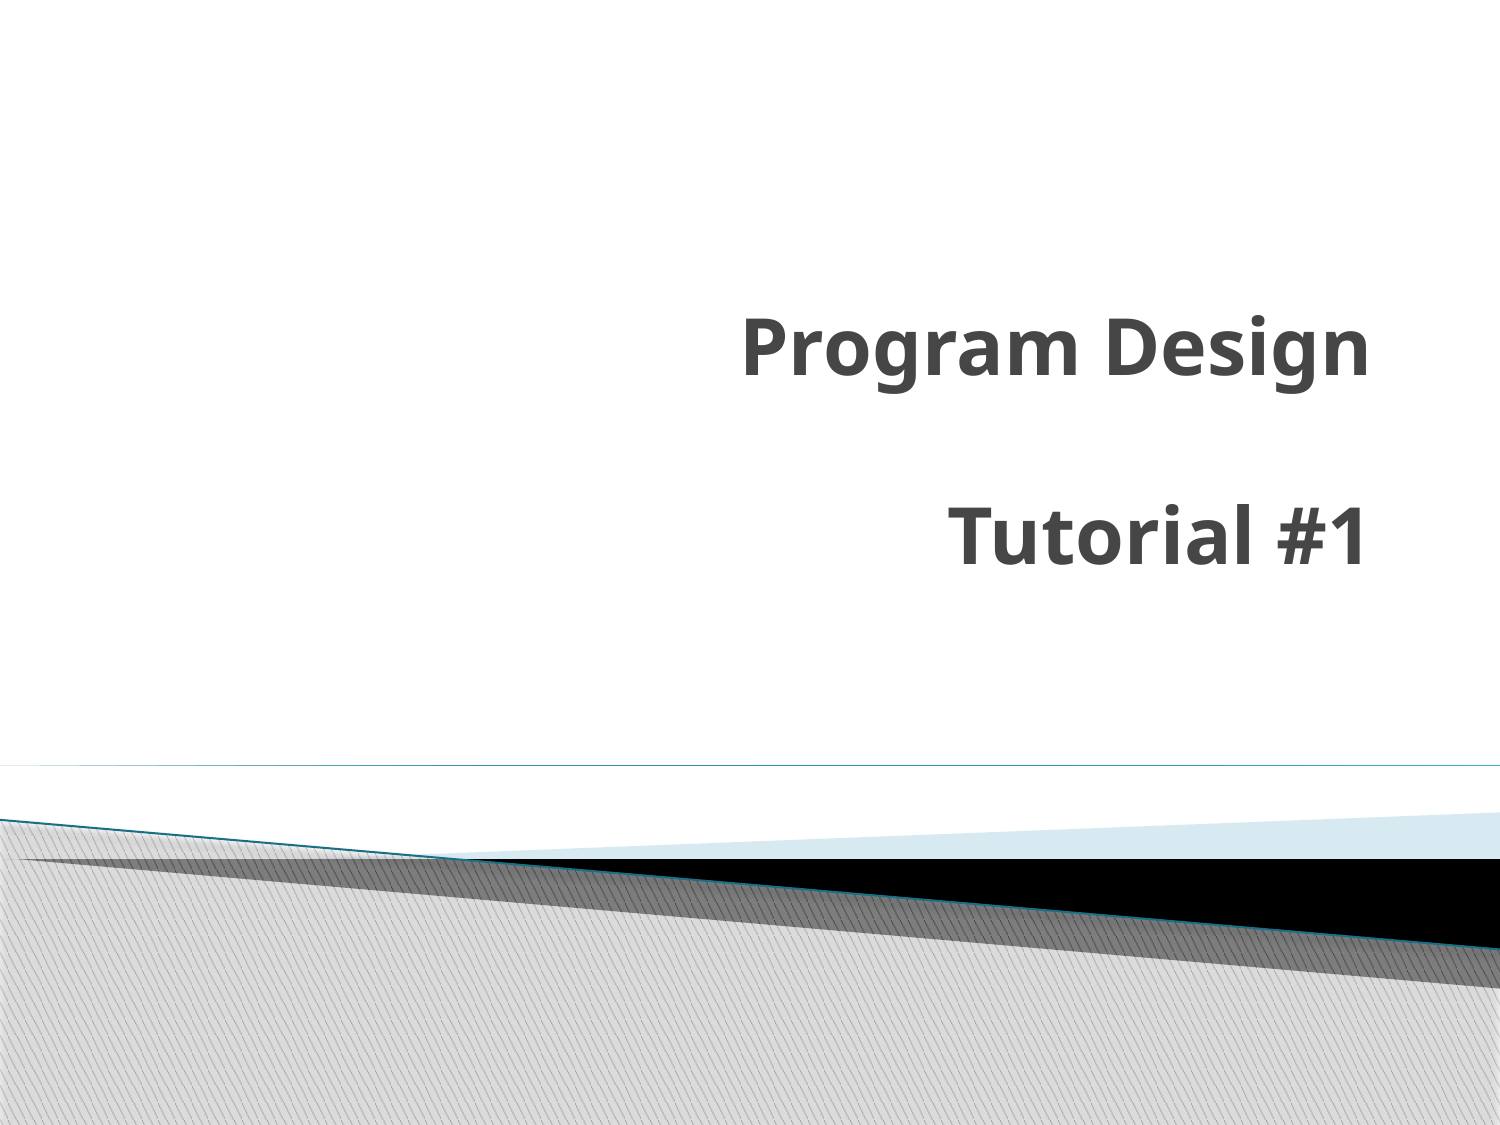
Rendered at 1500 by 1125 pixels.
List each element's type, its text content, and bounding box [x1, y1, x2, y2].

picture [5, 859, 1500, 989]
title Program Design Tutorial #1 [112, 287, 1388, 588]
